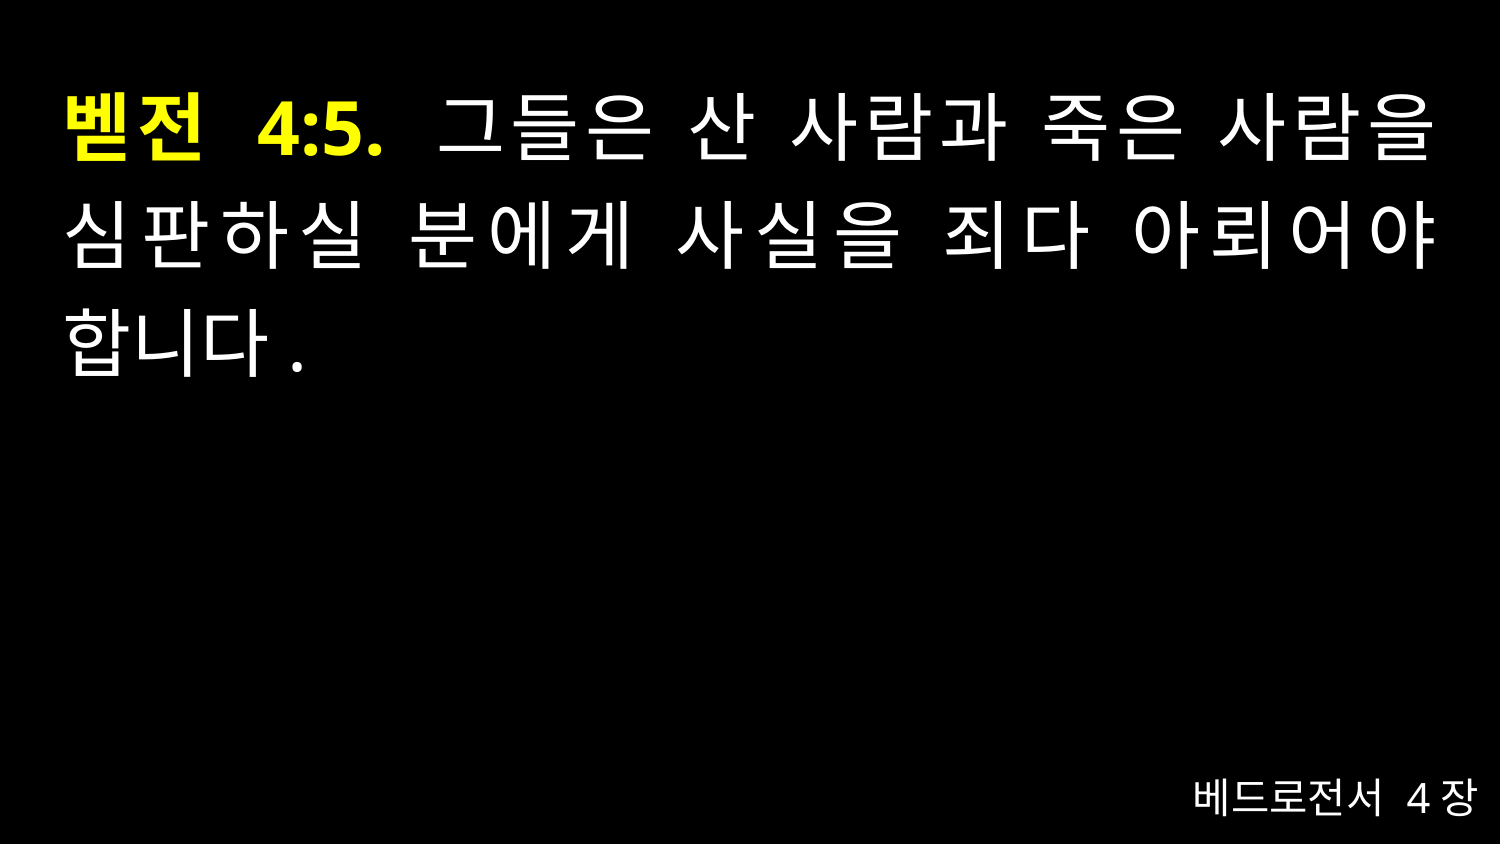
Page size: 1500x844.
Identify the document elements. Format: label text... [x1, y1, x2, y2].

subtitle 베드로전서 4장 [916, 770, 1500, 844]
title 벧전 4:5. 그들은 산 사람과 죽은 사람을 심판하실 분에게 사실을 죄다 아뢰어야 합니다. [0, 0, 1500, 844]
